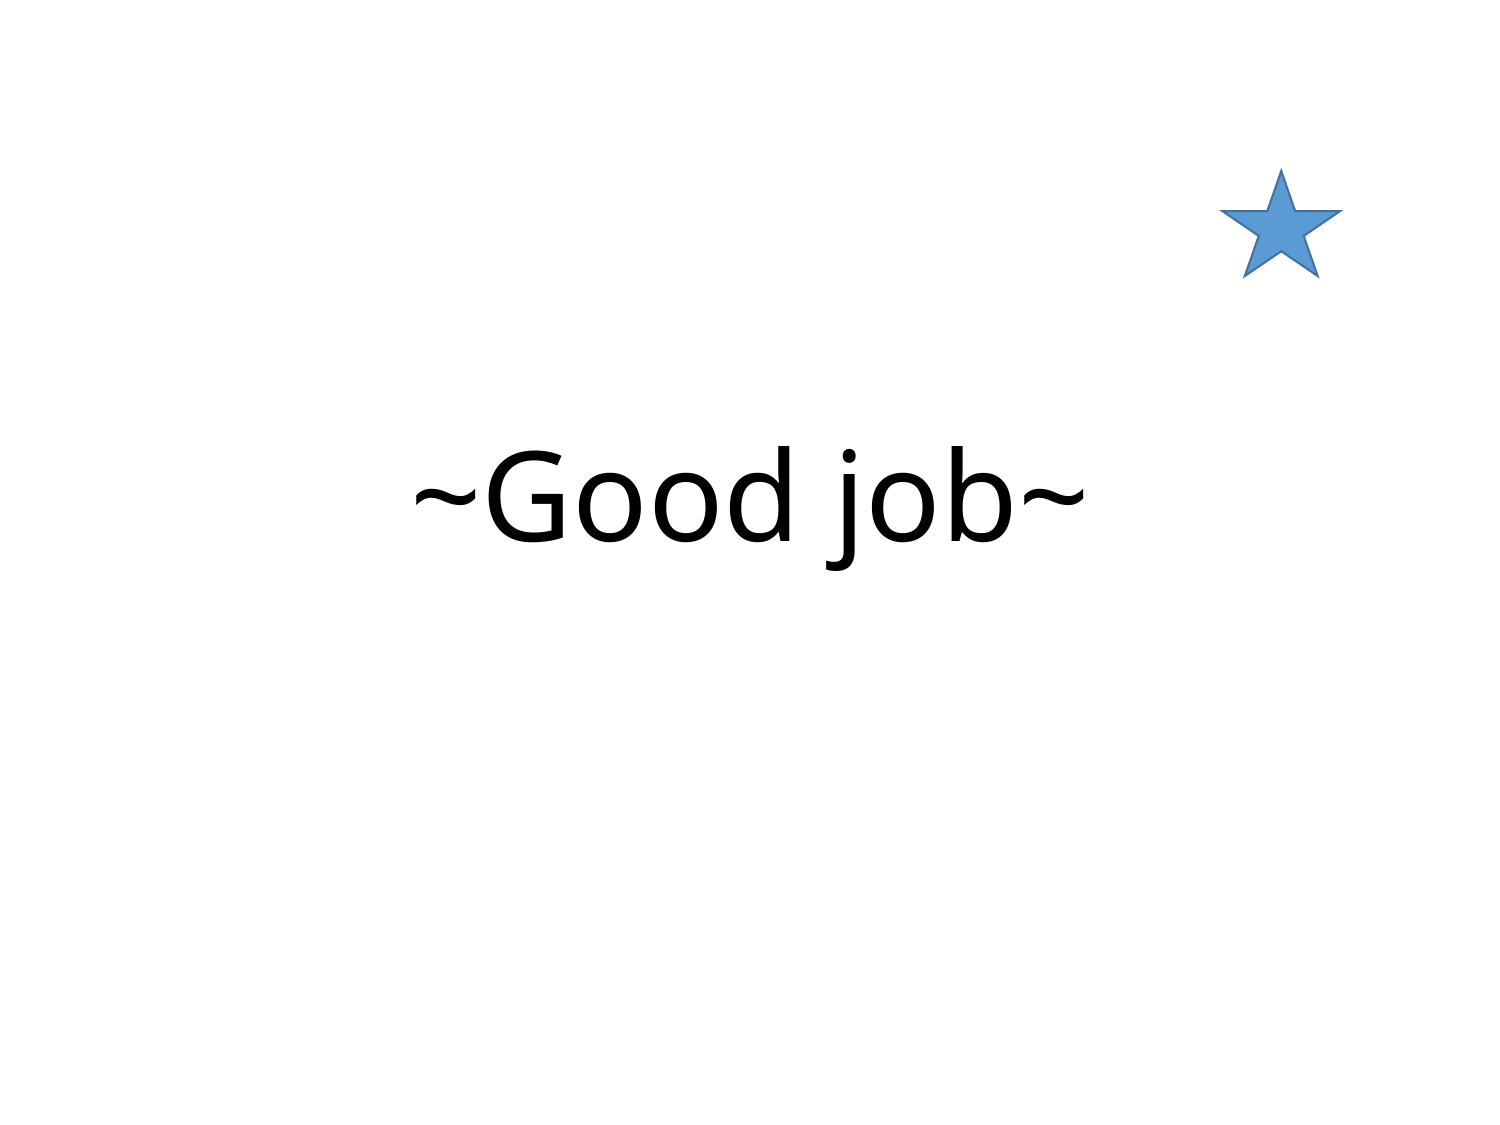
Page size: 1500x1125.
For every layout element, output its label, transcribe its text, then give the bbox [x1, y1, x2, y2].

title ~Good job~ [112, 184, 1388, 576]
text_box [1219, 167, 1344, 279]
